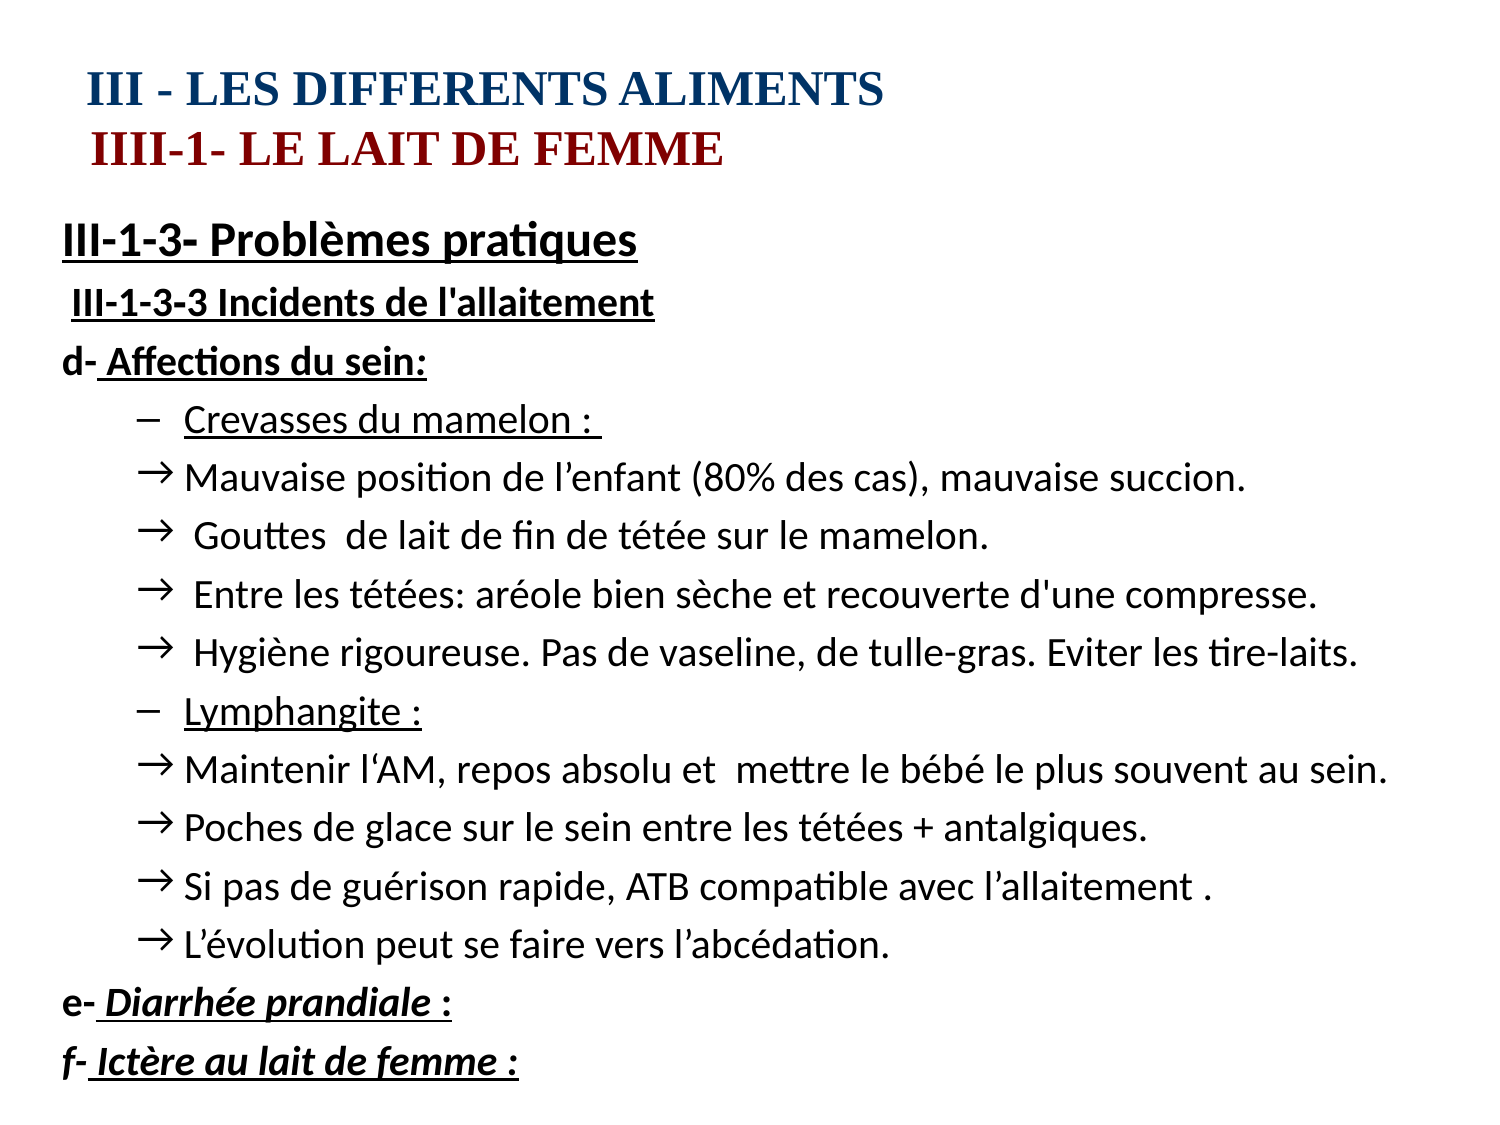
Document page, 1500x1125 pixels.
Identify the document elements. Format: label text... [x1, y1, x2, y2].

list III-1-3‑ Problèmes pratiques III-1-3‑3 Incidents de l'allaitement d- Affections du sein: Crevasses du mamelon : Mauvaise position de l’enfant (80% des cas), mauvaise succion. Gouttes de lait de fin de tétée sur le mamelon. Entre les tétées: aréole bien sèche et recouverte d'une compresse. Hygiène rigoureuse. Pas de vaseline, de tulle-gras. Eviter les tire-laits. Lymphangite : Maintenir l‘AM, repos absolu et mettre le bébé le plus souvent au sein. Poches de glace sur le sein entre les tétées + antalgiques. Si pas de guérison rapide, ATB compatible avec l’allaitement . L’évolution peut se faire vers l’abcédation. e- Diarrhée prandiale : f- Ictère au lait de femme : [46, 198, 1442, 1079]
title III ‑ LES DIFFERENTS ALIMENTS IIII-1‑ LE LAIT DE FEMME [0, 105, 1351, 247]
